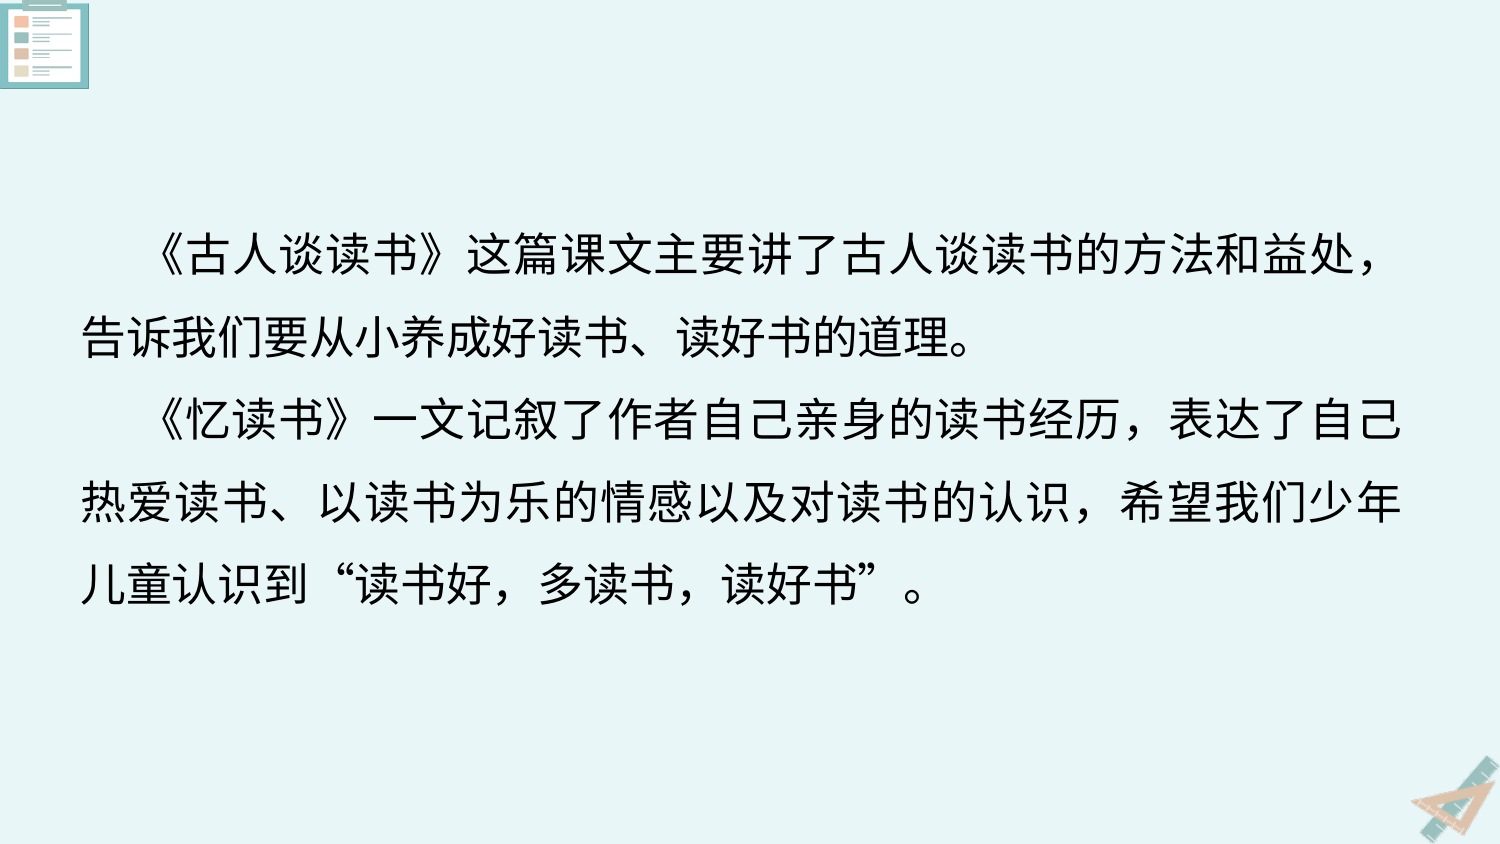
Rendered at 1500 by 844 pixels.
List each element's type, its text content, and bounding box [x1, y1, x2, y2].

picture [0, 0, 89, 89]
picture [1411, 755, 1500, 844]
text_box 《古人谈读书》这篇课文主要讲了古人谈读书的方法和益处，告诉我们要从小养成好读书、读好书的道理。 《忆读书》一文记叙了作者自己亲身的读书经历，表达了自己热爱读书、以读书为乐的情感以及对读书的认识，希望我们少年儿童认识到“读书好，多读书，读好书”。 [19, 191, 1418, 619]
